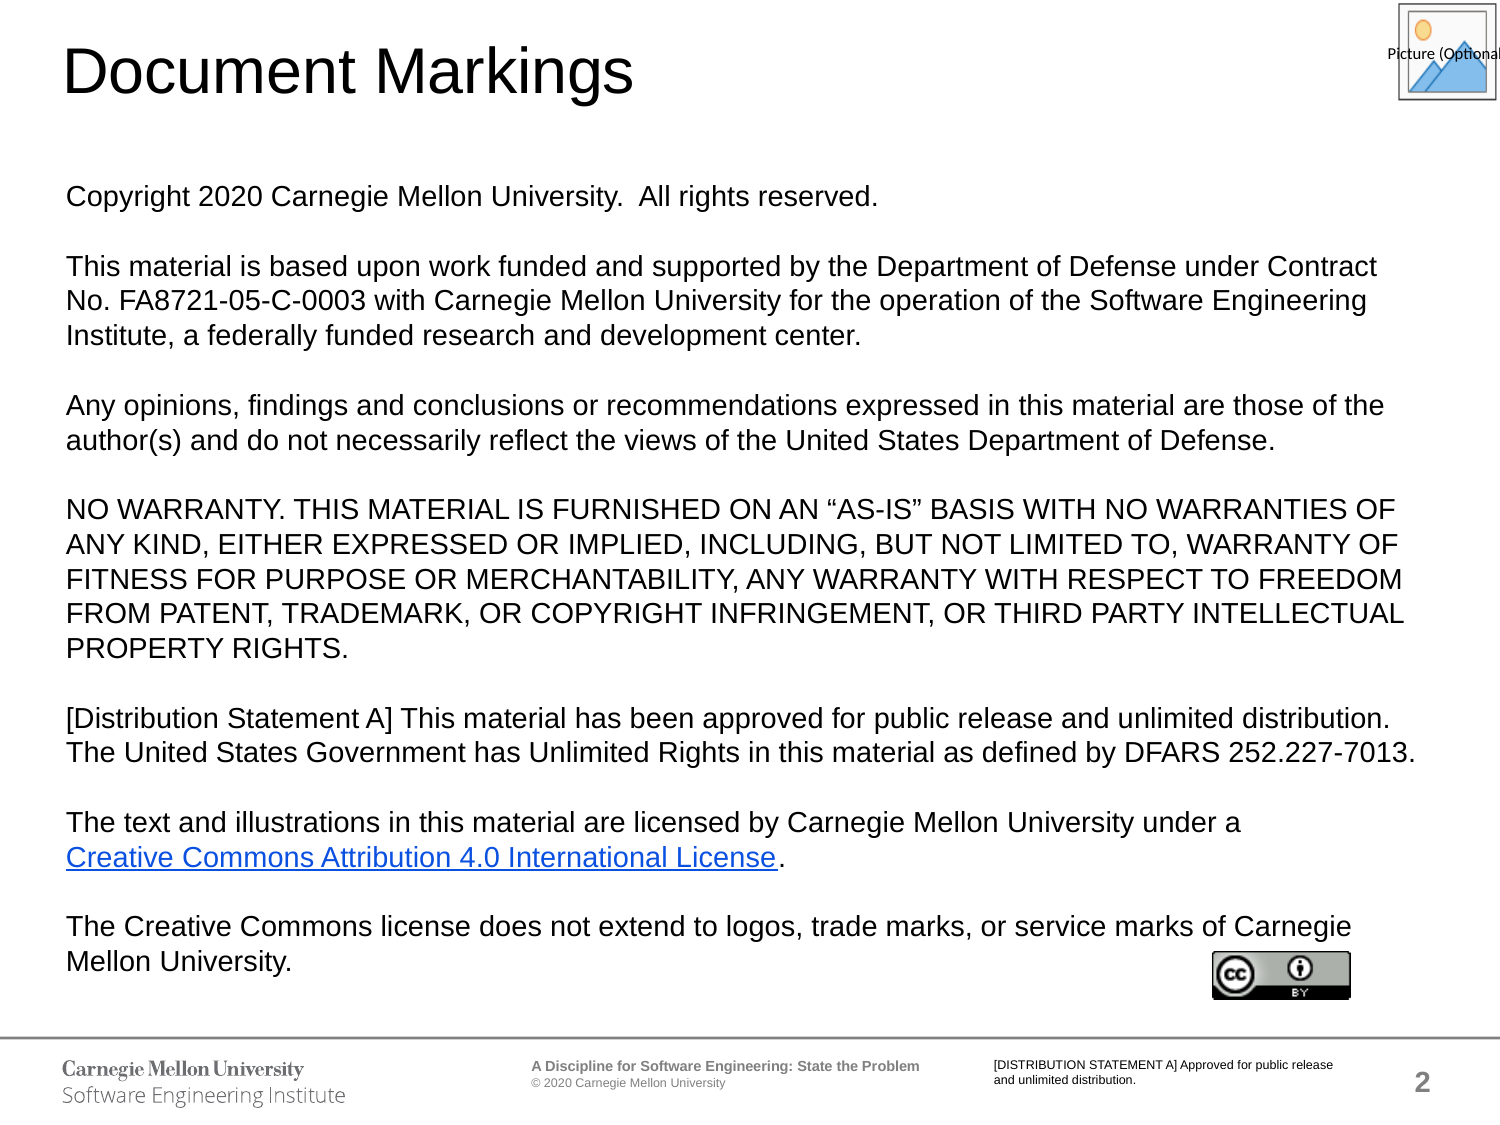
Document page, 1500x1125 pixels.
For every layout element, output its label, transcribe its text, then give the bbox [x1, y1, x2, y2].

text_box [0, 0, 1394, 91]
list Copyright 2020 Carnegie Mellon University. All rights reserved. This material is based upon work funded and supported by the Department of Defense under Contract No. FA8721-05-C-0003 with Carnegie Mellon University for the operation of the Software Engineering Institute, a federally funded research and development center. Any opinions, findings and conclusions or recommendations expressed in this material are those of the author(s) and do not necessarily reflect the views of the United States Department of Defense. NO WARRANTY. THIS MATERIAL IS FURNISHED ON AN “AS-IS” BASIS WITH NO WARRANTIES OF ANY KIND, EITHER EXPRESSED OR IMPLIED, INCLUDING, BUT NOT LIMITED TO, WARRANTY OF FITNESS FOR PURPOSE OR MERCHANTABILITY, ANY WARRANTY WITH RESPECT TO FREEDOM FROM PATENT, TRADEMARK, OR COPYRIGHT INFRINGEMENT, OR THIRD PARTY INTELLECTUAL PROPERTY RIGHTS. [Distribution Statement A] This material has been approved for public release and unlimited distribution. The United States Government has Unlimited Rights in this material as defined by DFARS 252.227-7013. The text and illustrations in this material are licensed by Carnegie Mellon University under a Creative Commons Attribution 4.0 International License. The Creative Commons license does not extend to logos, trade marks, or service marks of Carnegie Mellon University. [65, 177, 1431, 1000]
picture [1394, 0, 1500, 105]
title Document Markings [62, 91, 1338, 182]
picture [1212, 951, 1351, 1000]
